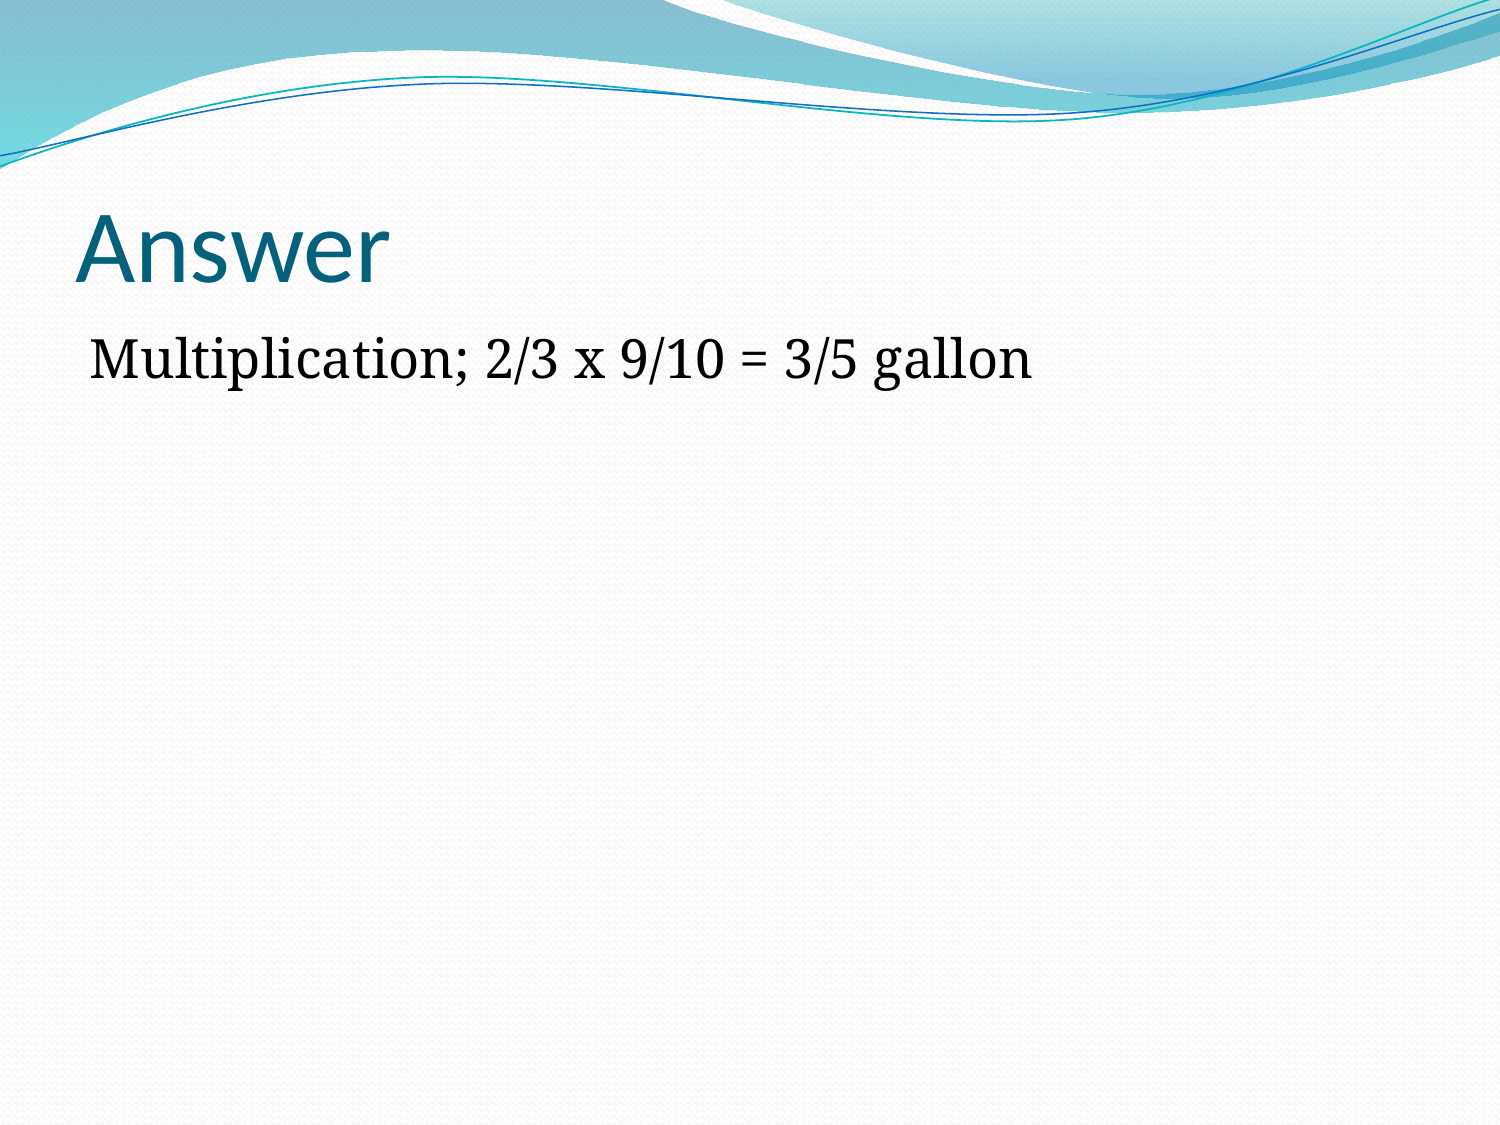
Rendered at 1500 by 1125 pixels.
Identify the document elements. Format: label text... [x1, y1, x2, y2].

list Multiplication; 2/3 x 9/10 = 3/5 gallon [75, 317, 1425, 1038]
title Answer [75, 115, 1425, 303]
